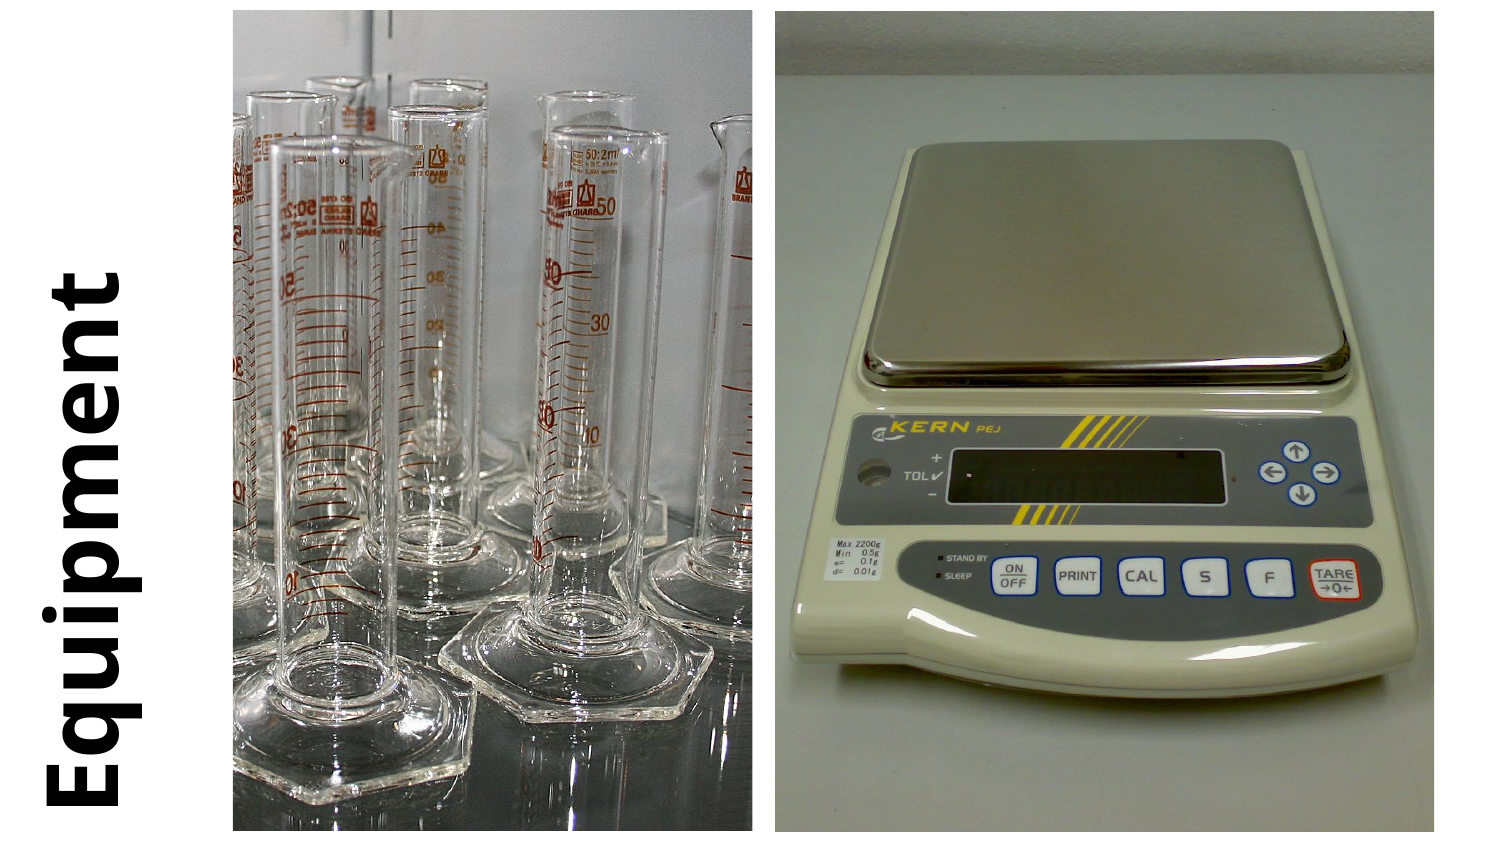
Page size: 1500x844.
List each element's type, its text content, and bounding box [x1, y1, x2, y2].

title Lab Equipment [13, 137, 154, 831]
picture [774, 11, 1435, 833]
picture [232, 10, 753, 831]
